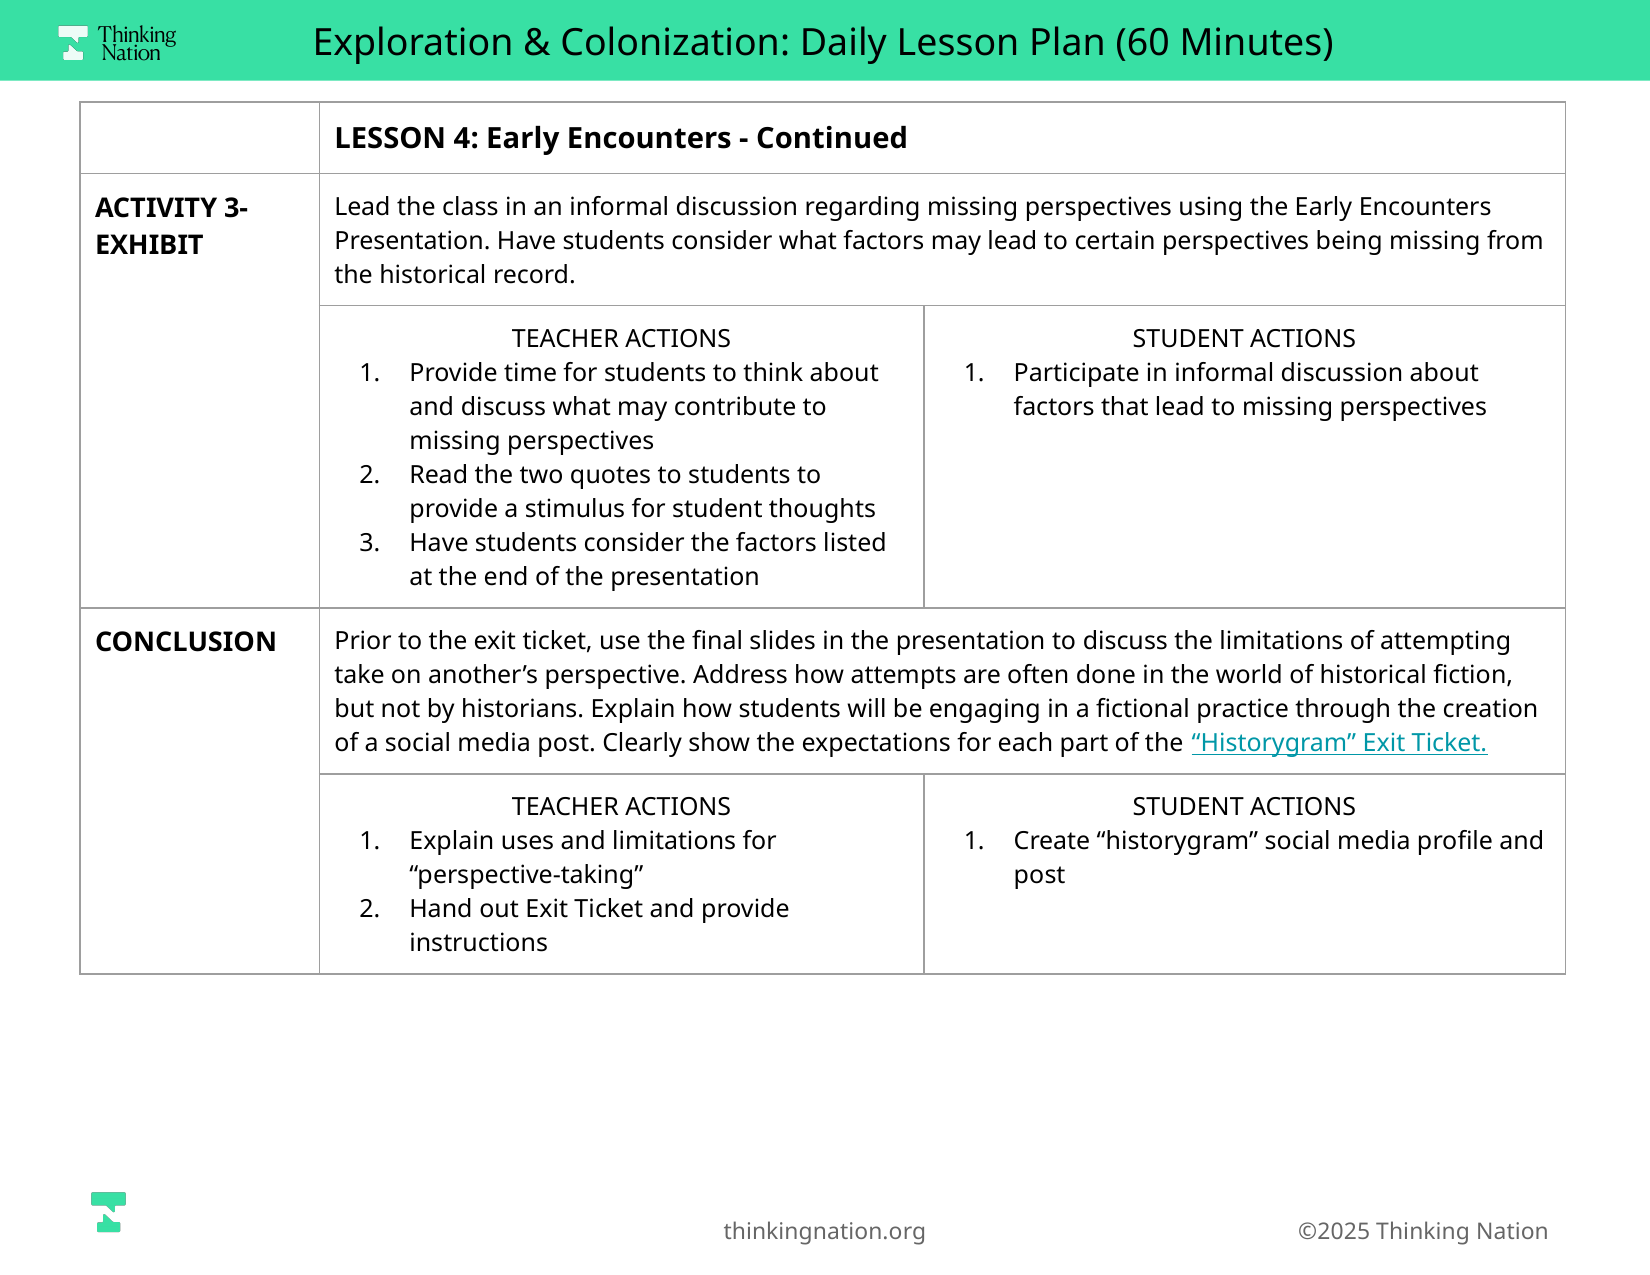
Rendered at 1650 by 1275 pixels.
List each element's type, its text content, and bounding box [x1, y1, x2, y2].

text_box thinkingnation.org [629, 1200, 1021, 1240]
table_header LESSON 4: Early Encounters - Continued [320, 103, 1565, 173]
text_box Exploration & Colonization: Daily Lesson Plan (60 Minutes) [0, 0, 1650, 81]
table_cell TEACHER ACTIONS Explain uses and limitations for “perspective-taking” Hand out Exit Ticket and provide instructions [320, 775, 923, 973]
picture [80, 1184, 136, 1240]
table_cell CONCLUSION [81, 609, 319, 973]
table_cell ACTIVITY 3- EXHIBIT [81, 174, 319, 607]
table_cell TEACHER ACTIONS Provide time for students to think about and discuss what may contribute to missing perspectives Read the two quotes to students to provide a stimulus for student thoughts Have students consider the factors listed at the end of the presentation [320, 306, 923, 607]
table_cell STUDENT ACTIONS Participate in informal discussion about factors that lead to missing perspectives [925, 306, 1565, 607]
text_box ©2025 Thinking Nation [1174, 1200, 1566, 1240]
table_cell Prior to the exit ticket, use the final slides in the presentation to discuss the limitations of attempting take on another’s perspective. Address how attempts are often done in the world of historical fiction, but not by historians. Explain how students will be engaging in a fictional practice through the creation of a social media post. Clearly show the expectations for each part of the “Historygram” Exit Ticket. [320, 609, 1565, 773]
table_cell Lead the class in an informal discussion regarding missing perspectives using the Early Encounters Presentation. Have students consider what factors may lead to certain perspectives being missing from the historical record. [320, 174, 1565, 305]
table_cell STUDENT ACTIONS Create “historygram” social media profile and post [925, 775, 1565, 973]
picture [45, 14, 180, 71]
table_header [81, 103, 319, 173]
